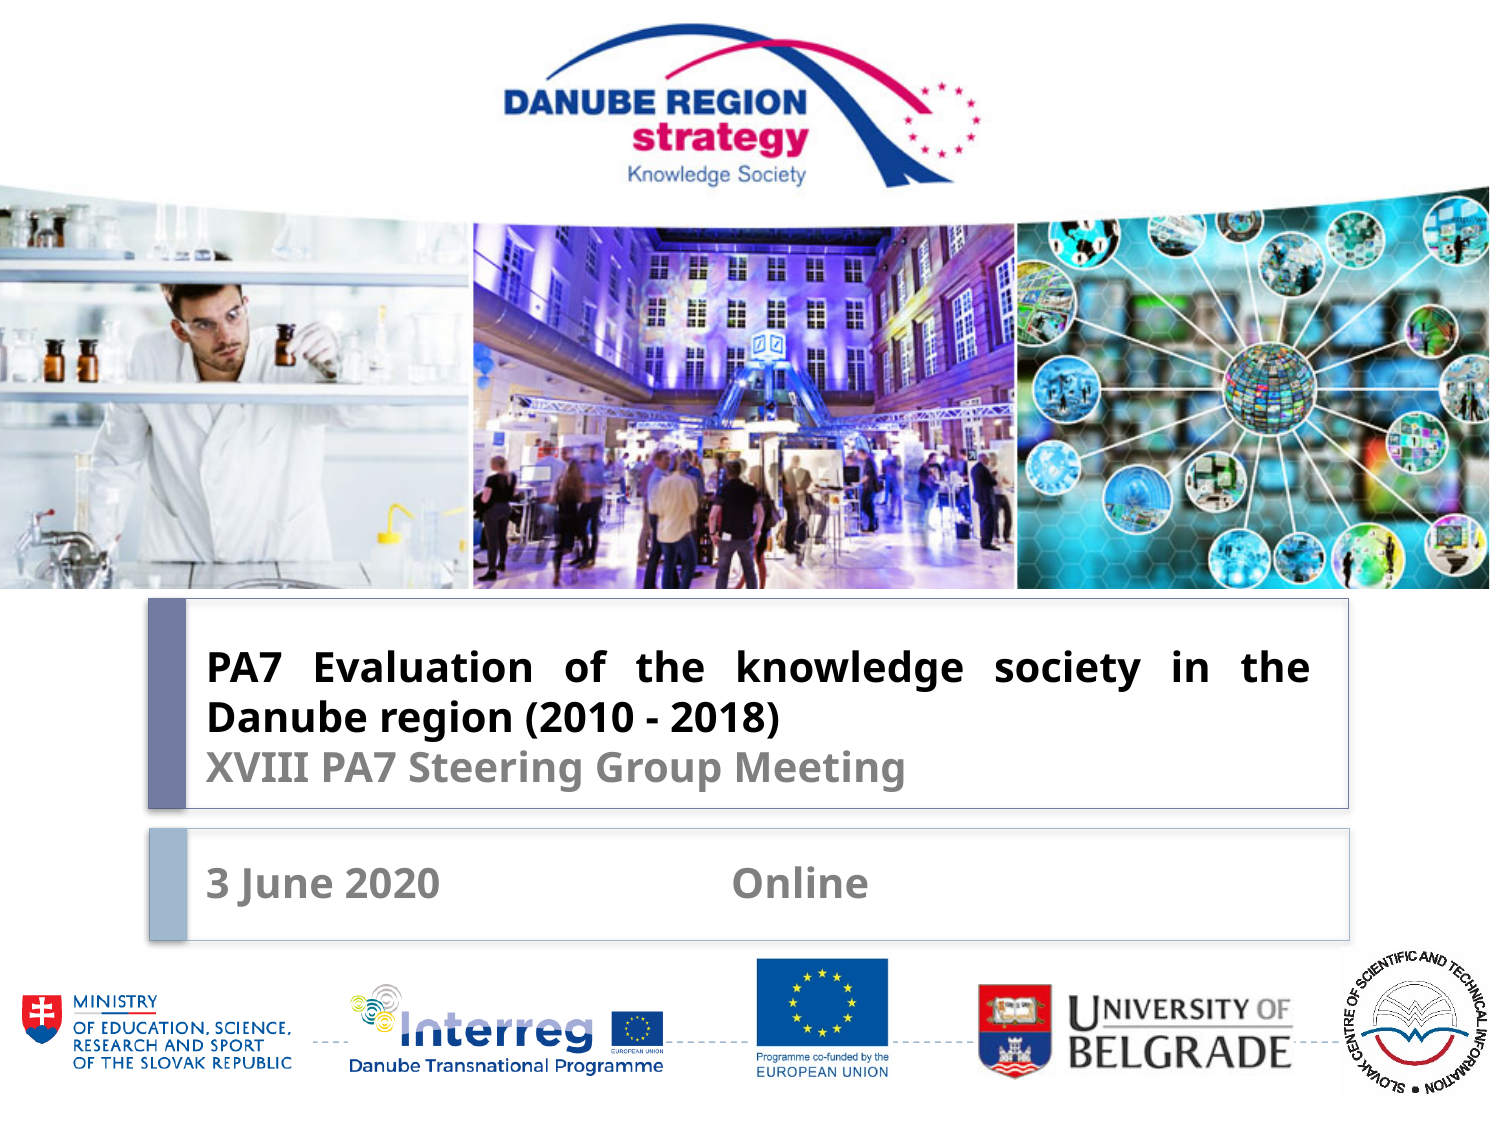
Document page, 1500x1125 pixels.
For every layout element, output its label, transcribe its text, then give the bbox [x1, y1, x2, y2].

picture [348, 981, 666, 1078]
text_box PA7 Evaluation of the knowledge society in the Danube region (2010 - 2018) XVIII PA7 Steering Group Meeting [191, 633, 1327, 799]
picture [1340, 947, 1490, 1098]
picture [0, 0, 1490, 589]
text_box 3 June 2020 Online [191, 849, 1361, 917]
picture [977, 984, 1294, 1080]
picture [749, 952, 894, 1083]
picture [3, 991, 314, 1083]
